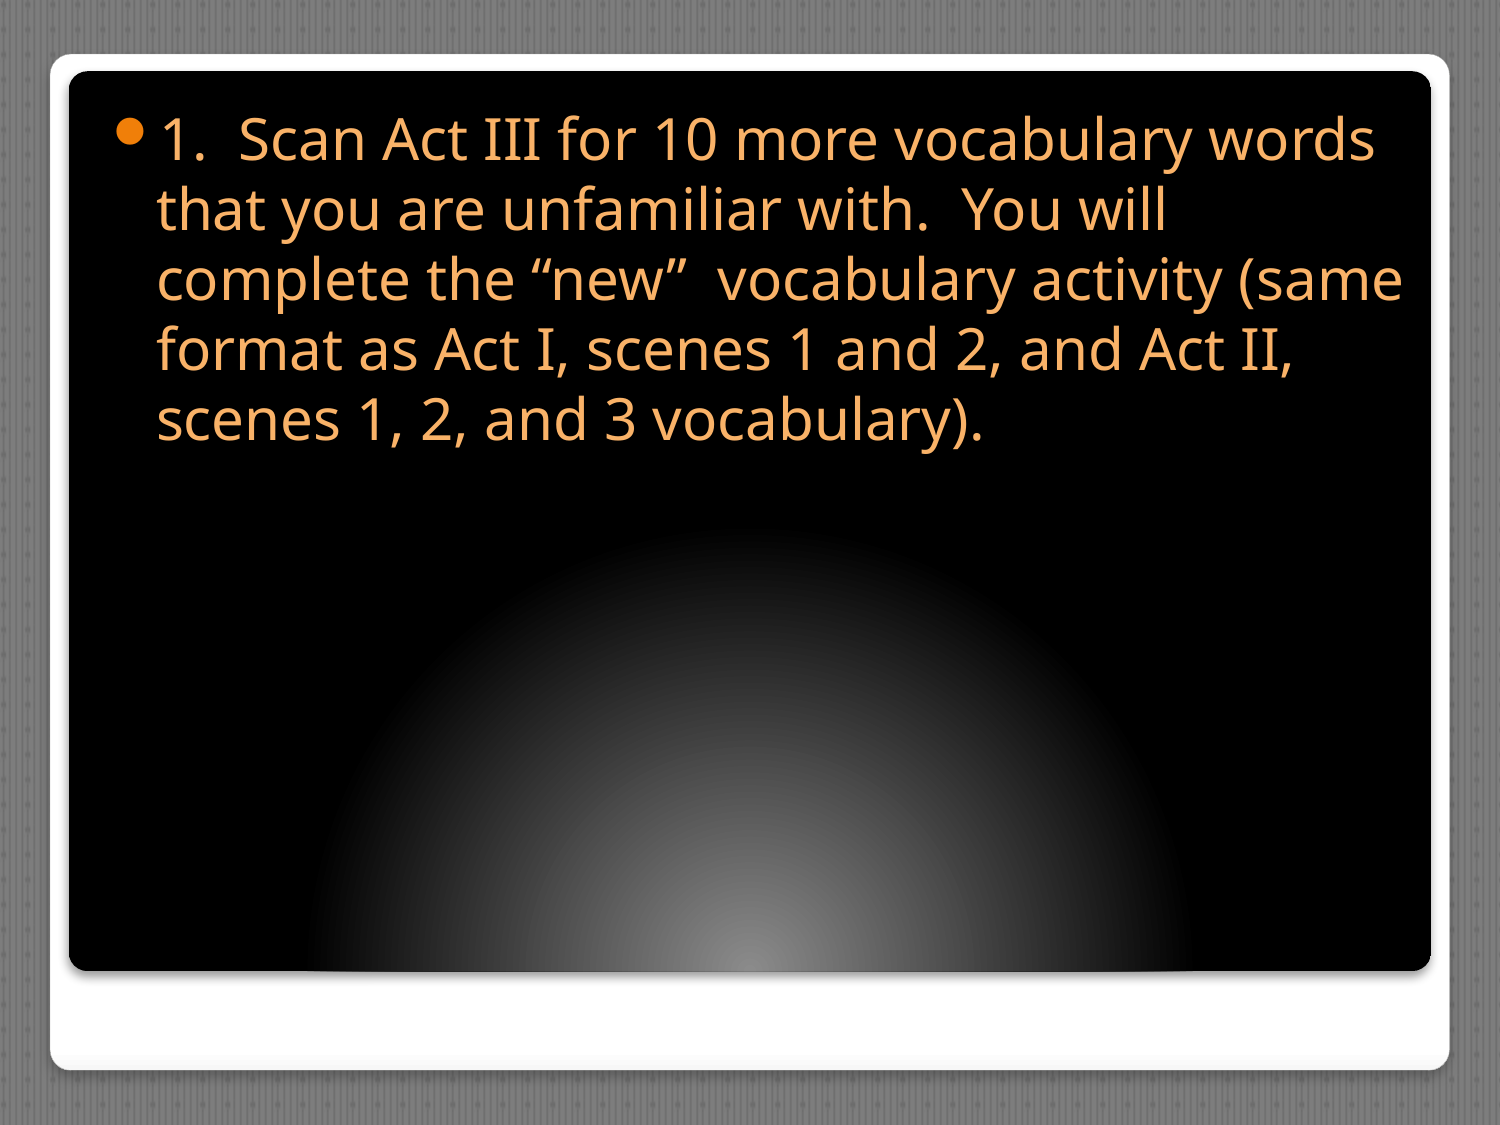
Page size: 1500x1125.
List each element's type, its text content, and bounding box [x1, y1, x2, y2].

list 1. Scan Act III for 10 more vocabulary words that you are unfamiliar with. You will complete the “new” vocabulary activity (same format as Act I, scenes 1 and 2, and Act II, scenes 1, 2, and 3 vocabulary). [82, 86, 1425, 774]
